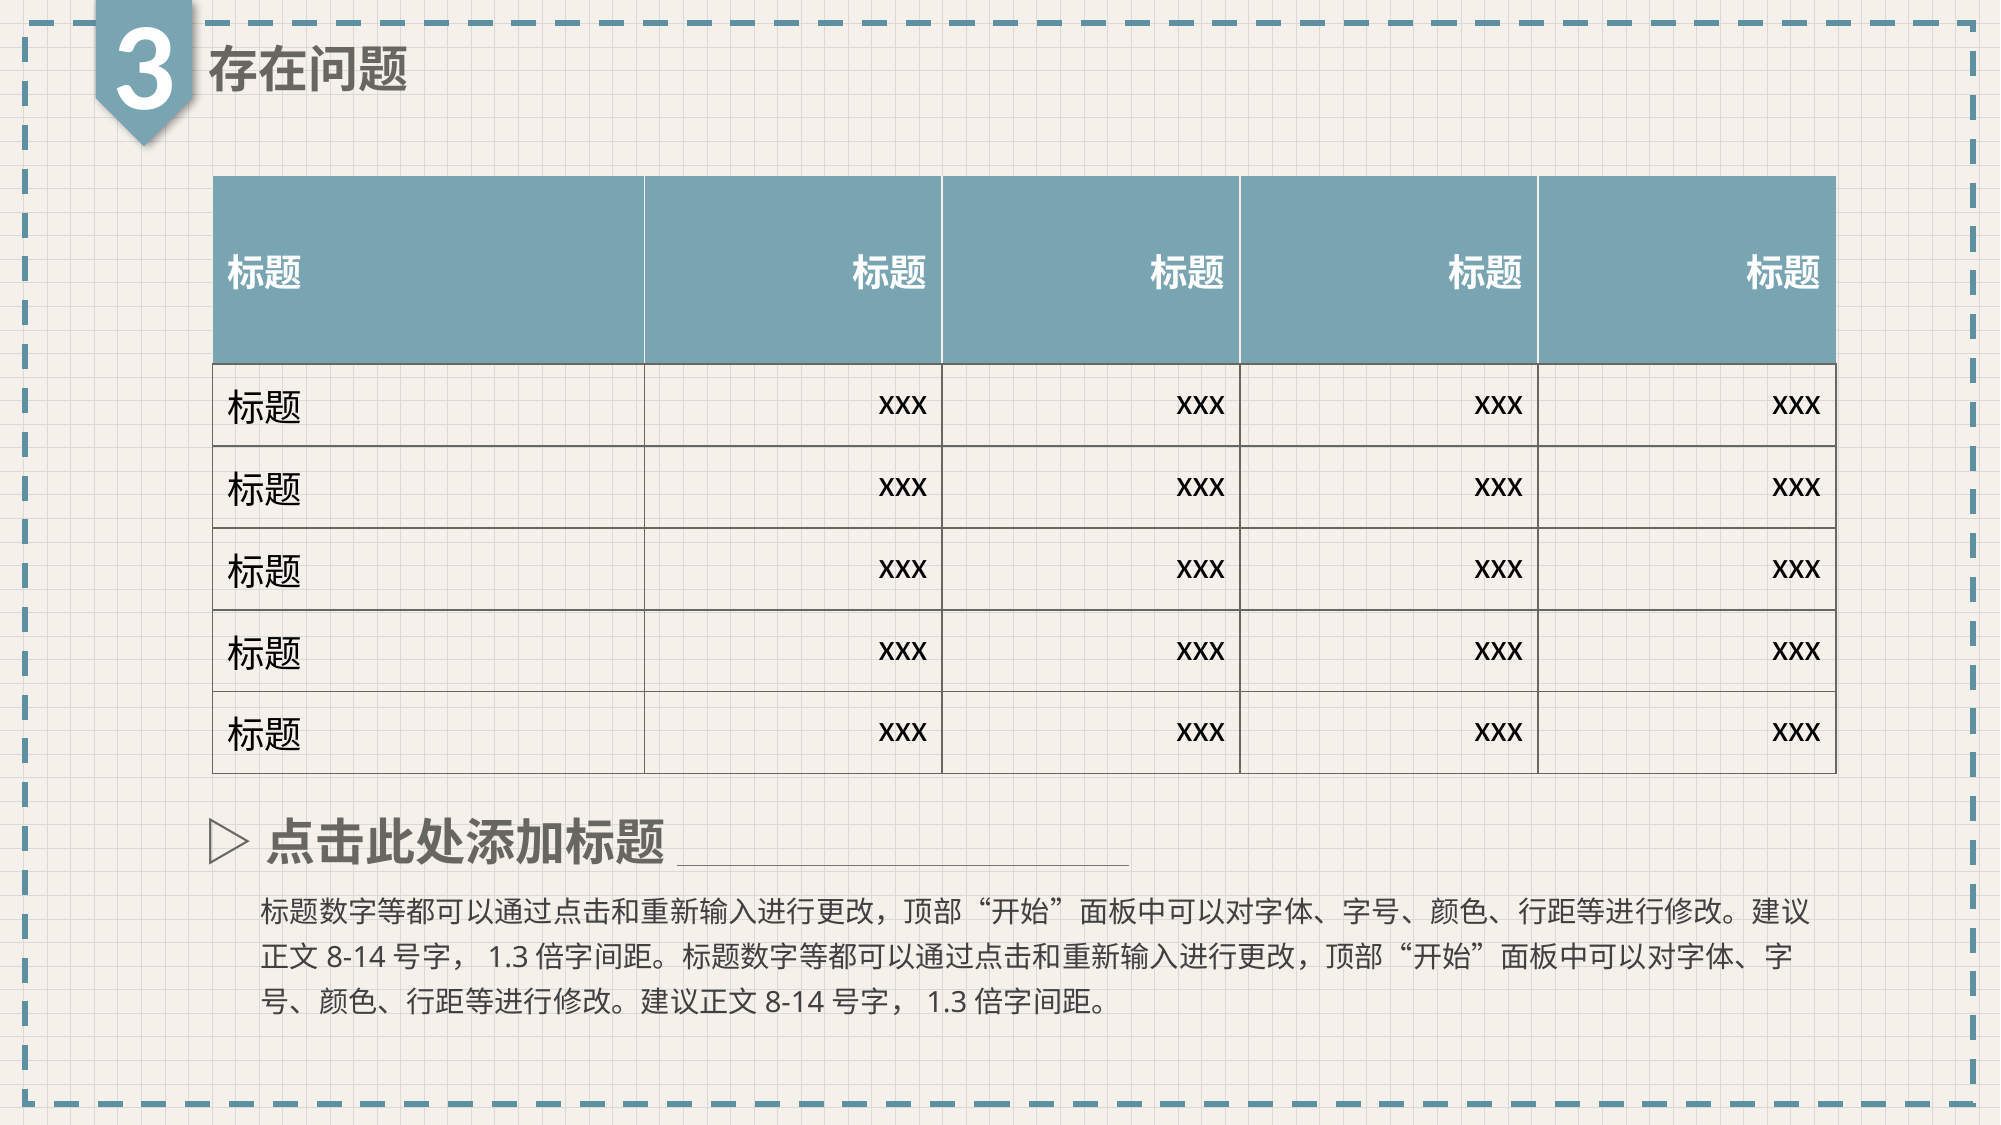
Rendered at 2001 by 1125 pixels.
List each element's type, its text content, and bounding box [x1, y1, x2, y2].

table_cell 标题 [213, 611, 644, 691]
text_box 存在问题 [200, 30, 424, 105]
table_cell xxx [1539, 447, 1835, 527]
table_header 标题 [1539, 176, 1836, 363]
table_header 标题 [213, 176, 644, 363]
table_cell xxx [1539, 365, 1835, 445]
text_box 标题数字等都可以通过点击和重新输入进行更改，顶部“开始”面板中可以对字体、字号、颜色、行距等进行修改。建议正文8-14号字，1.3倍字间距。标题数字等都可以通过点击和重新输入进行更改，顶部“开始”面板中可以对字体、字号、颜色、行距等进行修改。建议正文8-14号字，1.3倍字间距。 [245, 875, 1836, 1027]
table_cell xxx [1241, 365, 1537, 445]
table_cell xxx [645, 529, 941, 609]
table_cell 标题 [213, 692, 644, 773]
table_cell 标题 [213, 529, 644, 609]
table_header 标题 [645, 176, 941, 363]
table_cell xxx [1241, 611, 1537, 691]
table_cell xxx [943, 529, 1239, 609]
table_cell xxx [645, 611, 941, 691]
table_cell xxx [943, 365, 1239, 445]
table_cell xxx [1539, 529, 1835, 609]
text_box 3 [97, 0, 191, 142]
table_cell xxx [943, 611, 1239, 691]
table_cell 标题 [213, 365, 644, 445]
table_cell xxx [645, 447, 941, 527]
table_cell xxx [1539, 611, 1835, 691]
table_cell xxx [645, 692, 941, 773]
table_cell xxx [1241, 529, 1537, 609]
table_cell xxx [943, 692, 1239, 773]
table_cell xxx [1539, 692, 1835, 773]
table_cell xxx [645, 365, 941, 445]
table_cell xxx [1241, 447, 1537, 527]
table_cell xxx [943, 447, 1239, 527]
table_header 标题 [1241, 176, 1537, 363]
table_cell xxx [1241, 692, 1537, 773]
text_box [138, 142, 150, 148]
text_box ▷点击此处添加标题 [188, 803, 681, 879]
table_header 标题 [943, 176, 1239, 363]
table_cell 标题 [213, 447, 644, 527]
